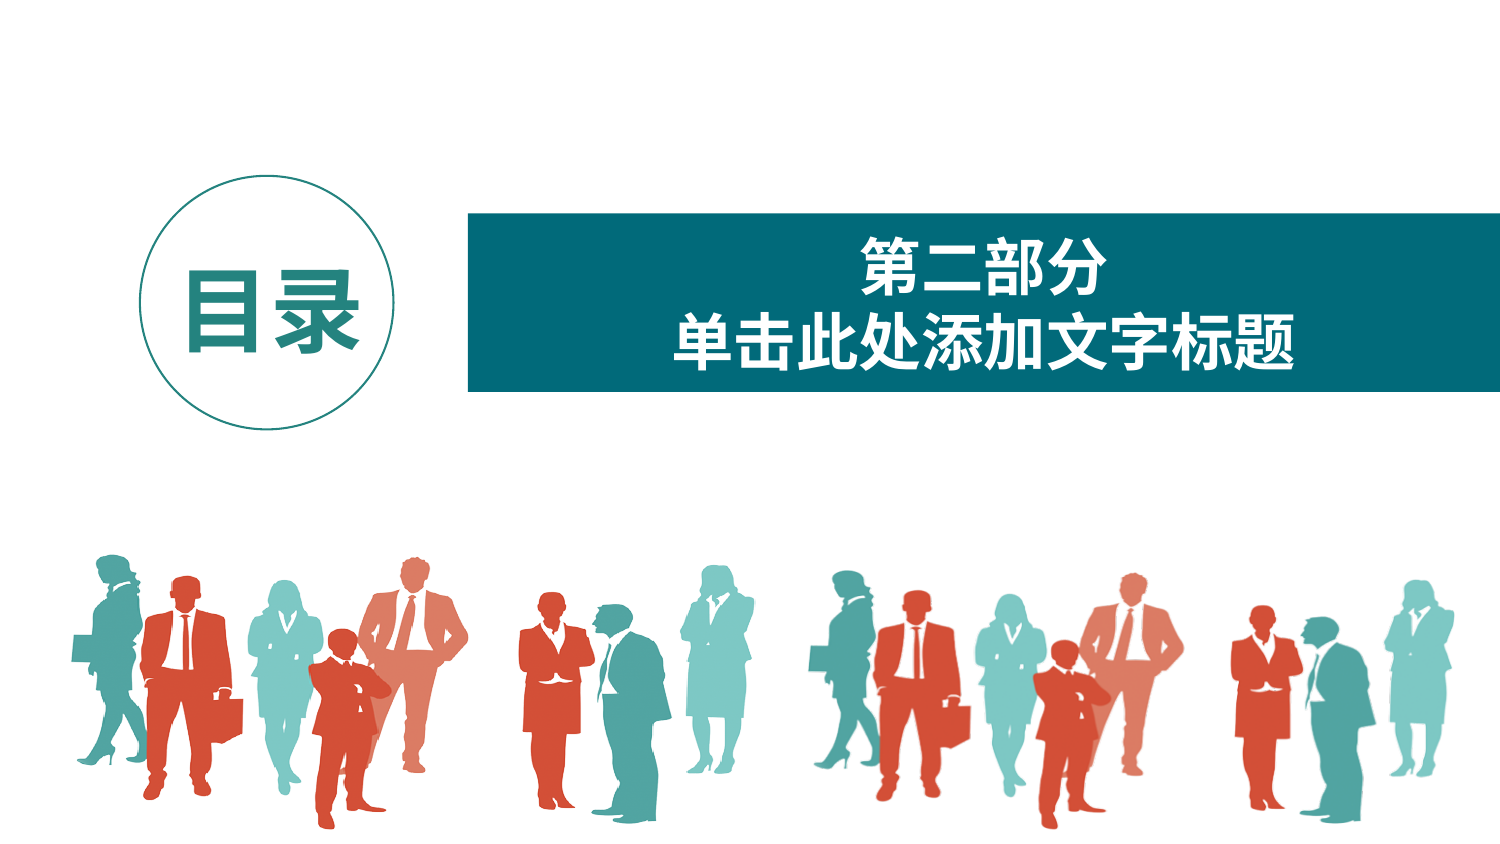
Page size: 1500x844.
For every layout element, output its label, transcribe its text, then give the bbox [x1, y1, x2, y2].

picture [807, 570, 1455, 830]
picture [70, 554, 756, 830]
text_box [138, 174, 395, 431]
text_box 第二部分 单击此处添加文字标题 [467, 212, 1500, 393]
